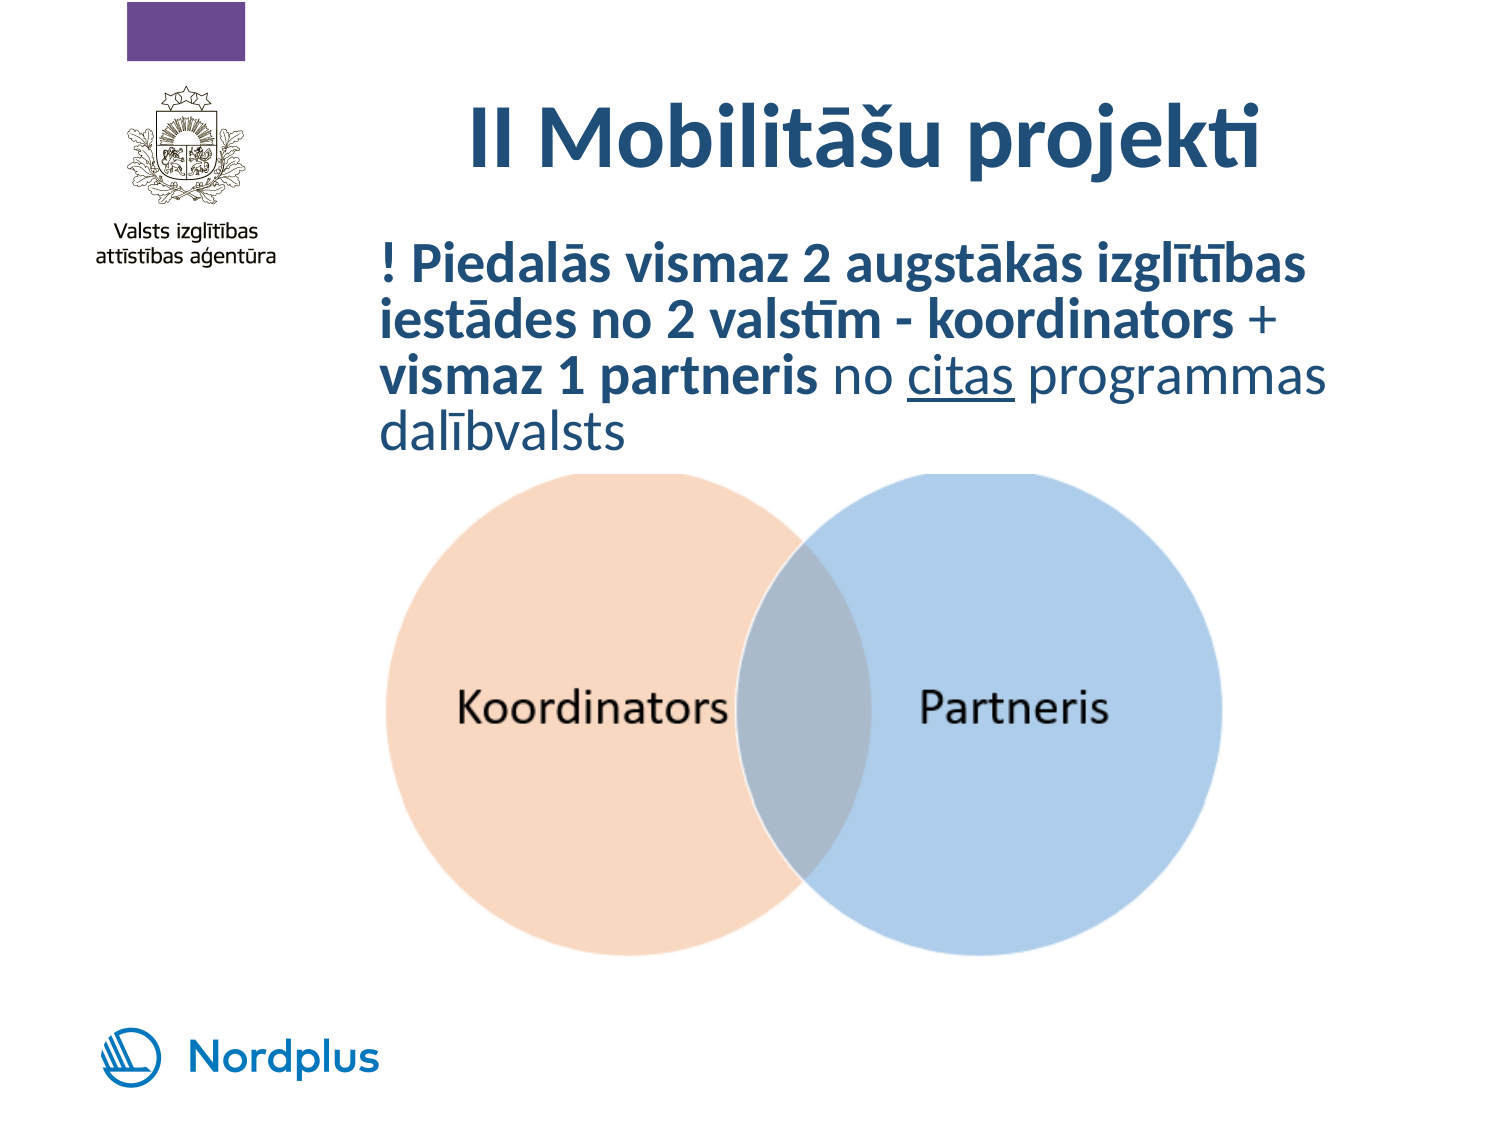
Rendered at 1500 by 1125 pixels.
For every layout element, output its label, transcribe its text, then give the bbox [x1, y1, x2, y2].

text_box ! Piedalās vismaz 2 augstākās izglītības iestādes no 2 valstīm - koordinators + vismaz 1 partneris no citas programmas dalībvalsts [289, 230, 1357, 494]
picture [0, 0, 1500, 1125]
title II Mobilitāšu projekti [333, 59, 1397, 215]
